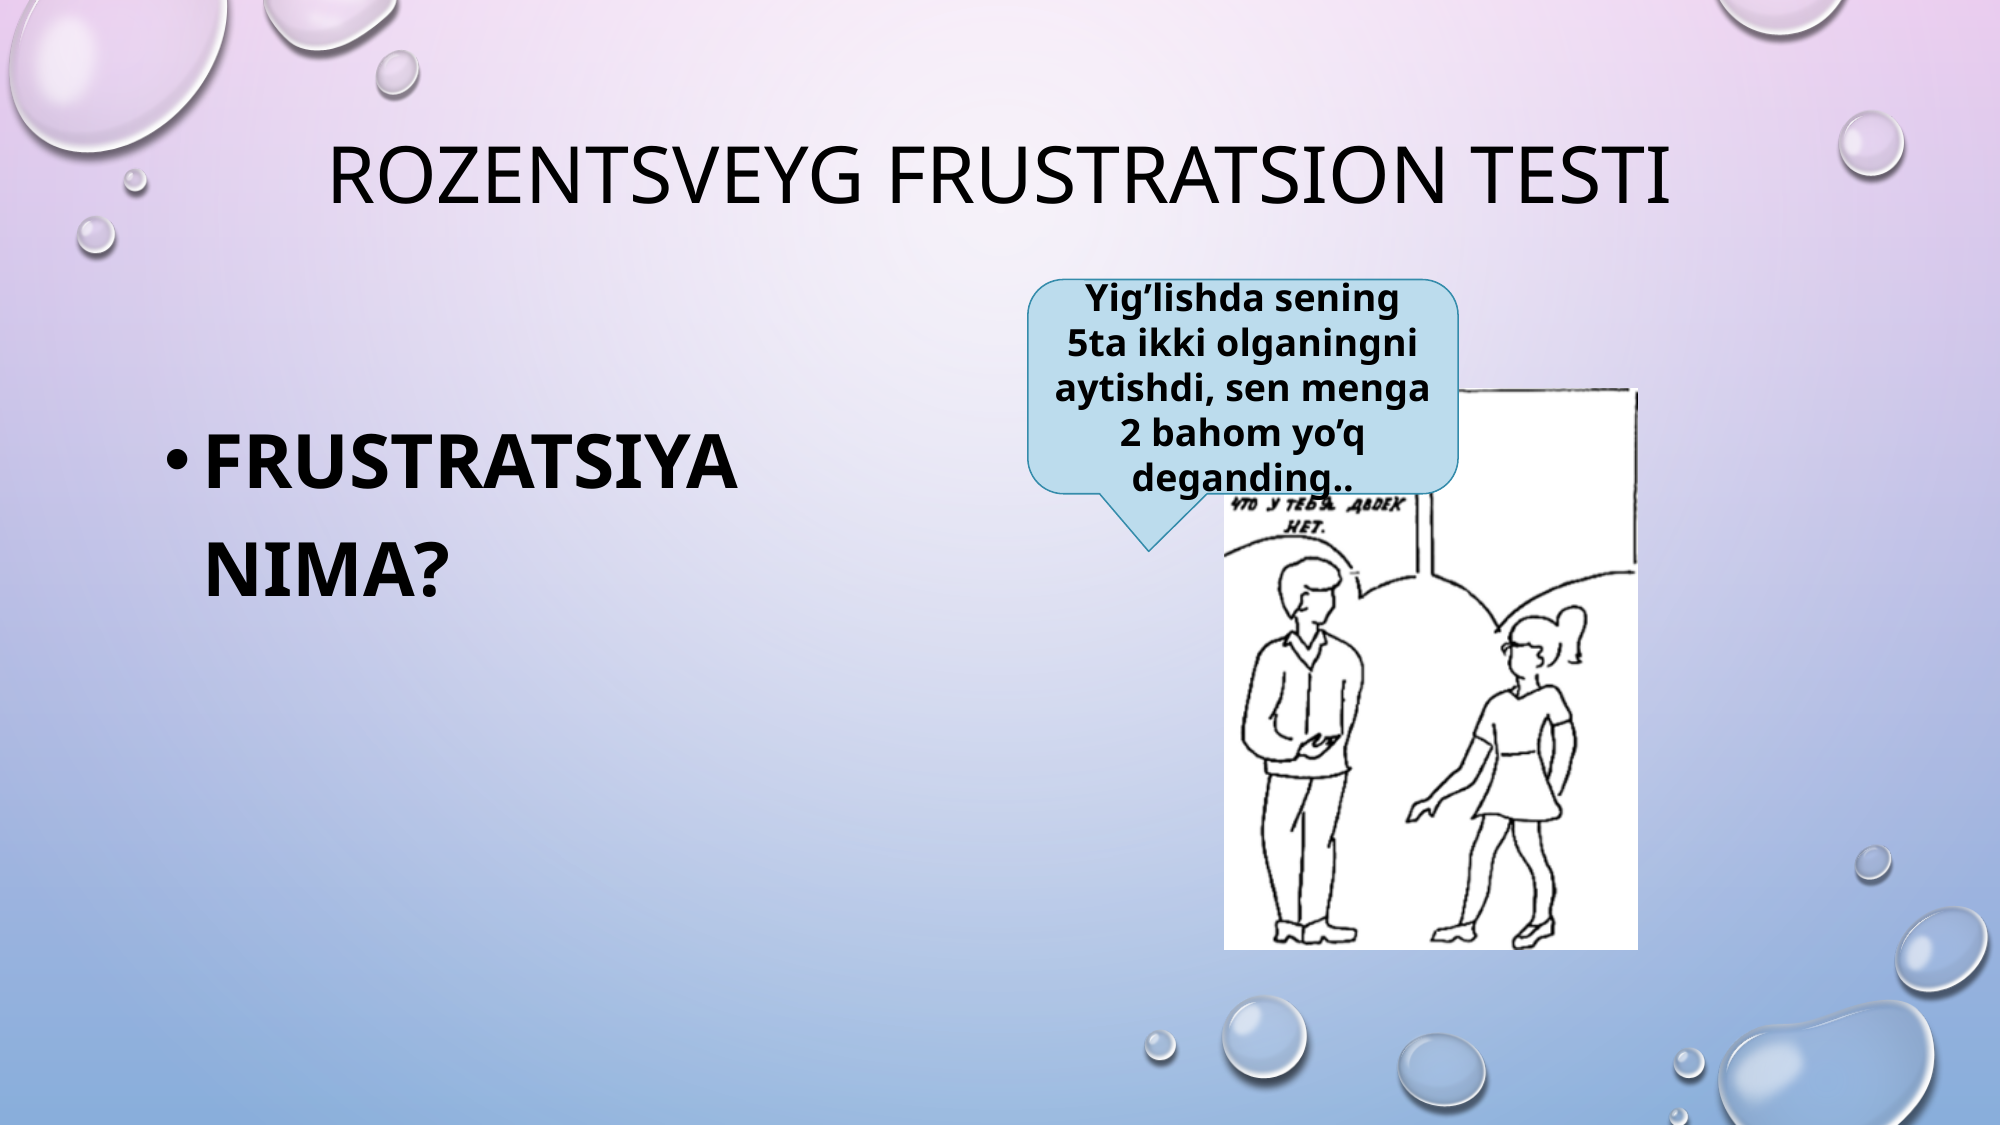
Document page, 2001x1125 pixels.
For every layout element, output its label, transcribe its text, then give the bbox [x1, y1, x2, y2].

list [1224, 387, 1639, 951]
picture [0, 0, 2000, 1125]
list Frustratsiya nima? [149, 388, 988, 950]
title Rozentsveyg frustratsion testi [149, 101, 1851, 254]
text_box Yig’lishda sening 5ta ikki olganingni aytishdi, sen menga 2 bahom yo’q deganding.. [1027, 278, 1459, 553]
